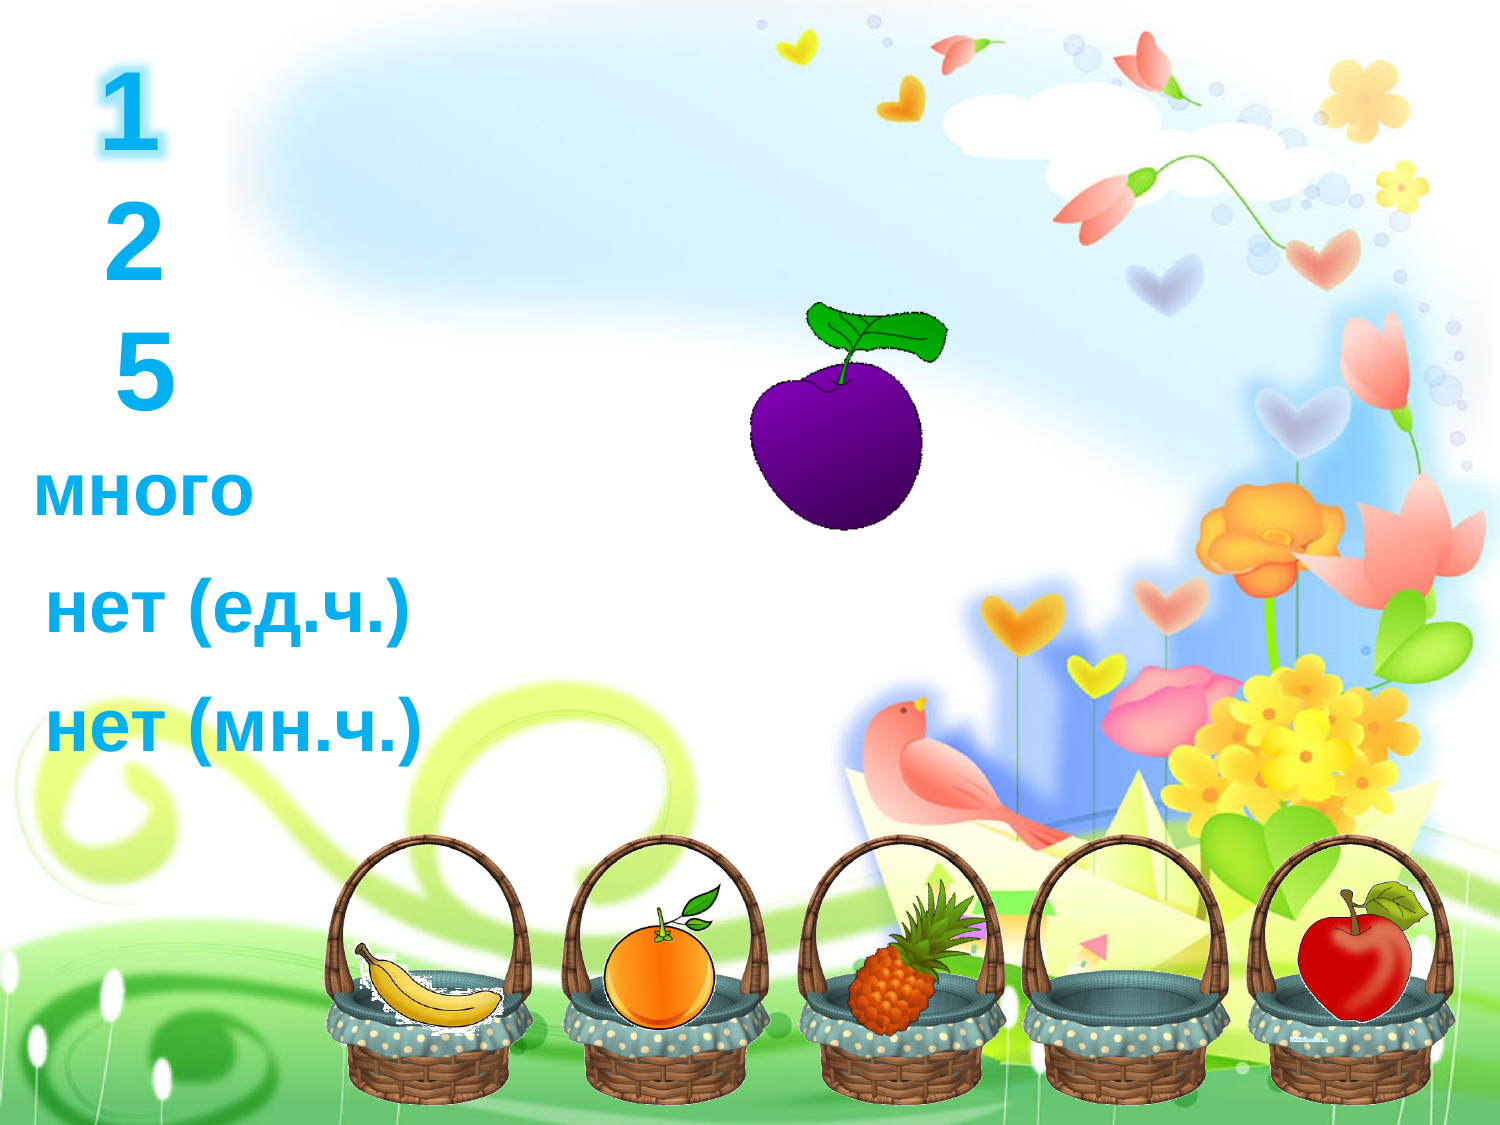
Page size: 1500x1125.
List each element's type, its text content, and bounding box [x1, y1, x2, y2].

text_box 1 [76, 30, 183, 181]
text_box 2 [88, 160, 183, 311]
text_box много [17, 432, 455, 538]
picture [0, 0, 1500, 1125]
text_box нет (мн.ч.) [29, 668, 656, 774]
text_box 5 [100, 290, 183, 432]
text_box нет (ед.ч.) [29, 550, 644, 656]
